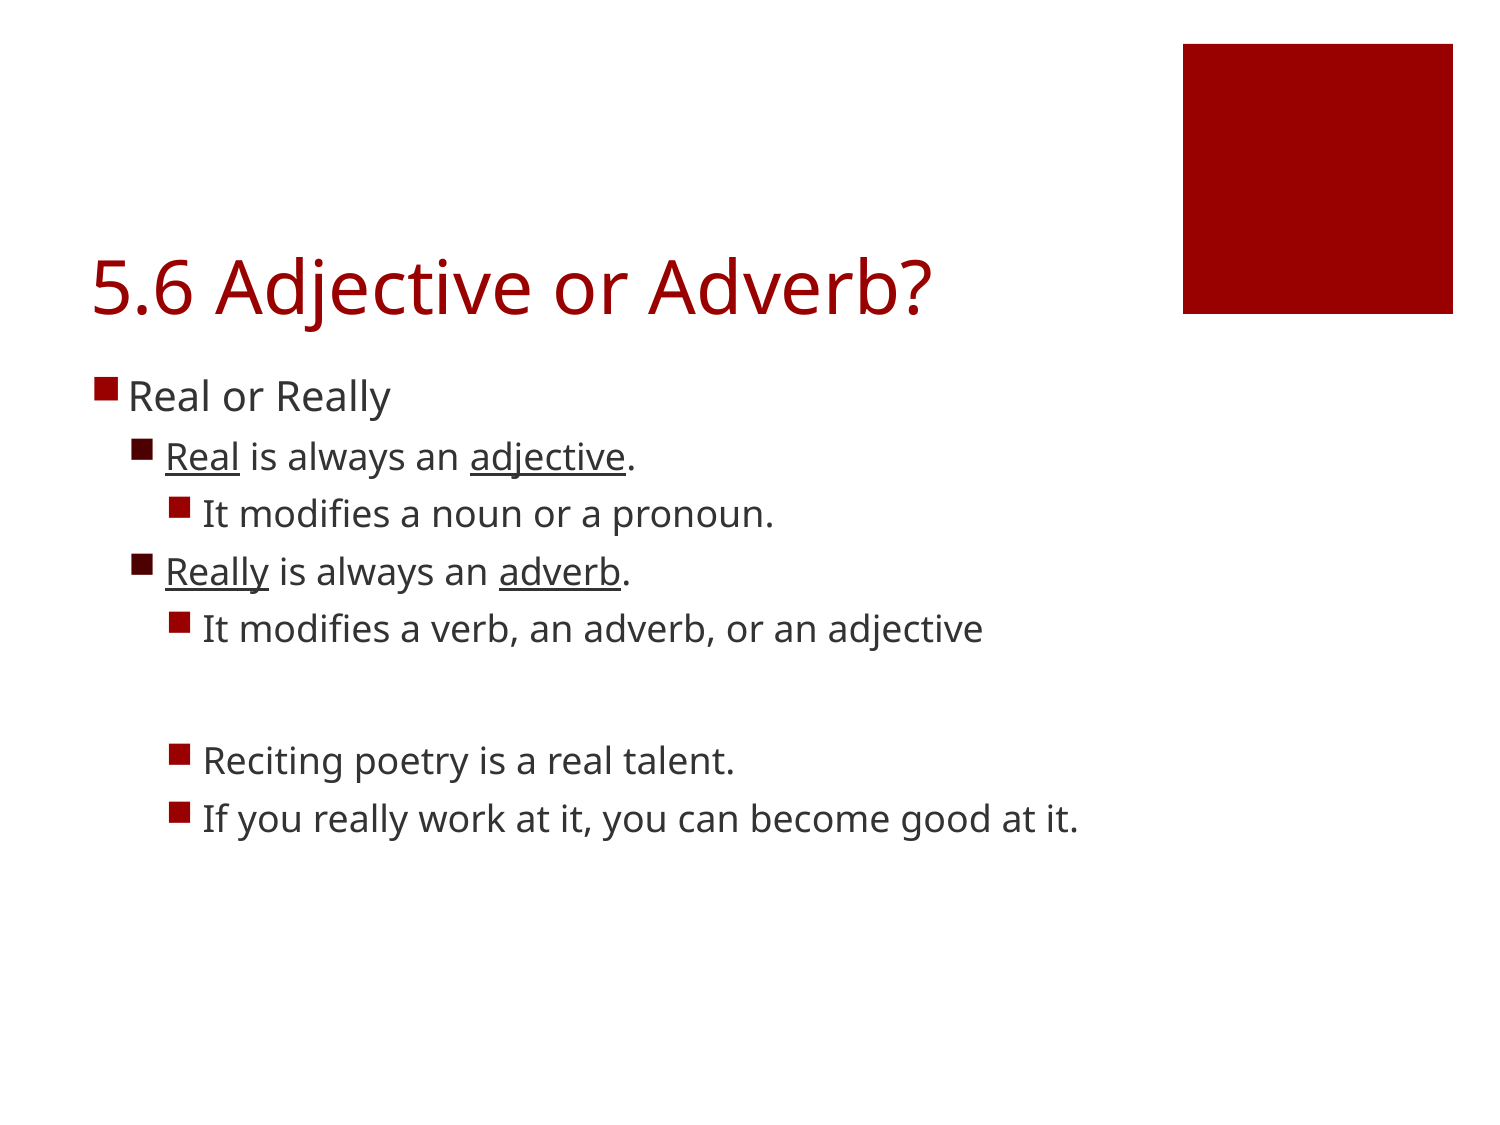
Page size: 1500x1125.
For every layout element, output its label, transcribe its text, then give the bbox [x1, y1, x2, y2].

list Real or Really Real is always an adjective. It modifies a noun or a pronoun. Really is always an adverb. It modifies a verb, an adverb, or an adjective Reciting poetry is a real talent. If you really work at it, you can become good at it. [75, 362, 1143, 1005]
title 5.6 Adjective or Adverb? [75, 149, 1143, 338]
